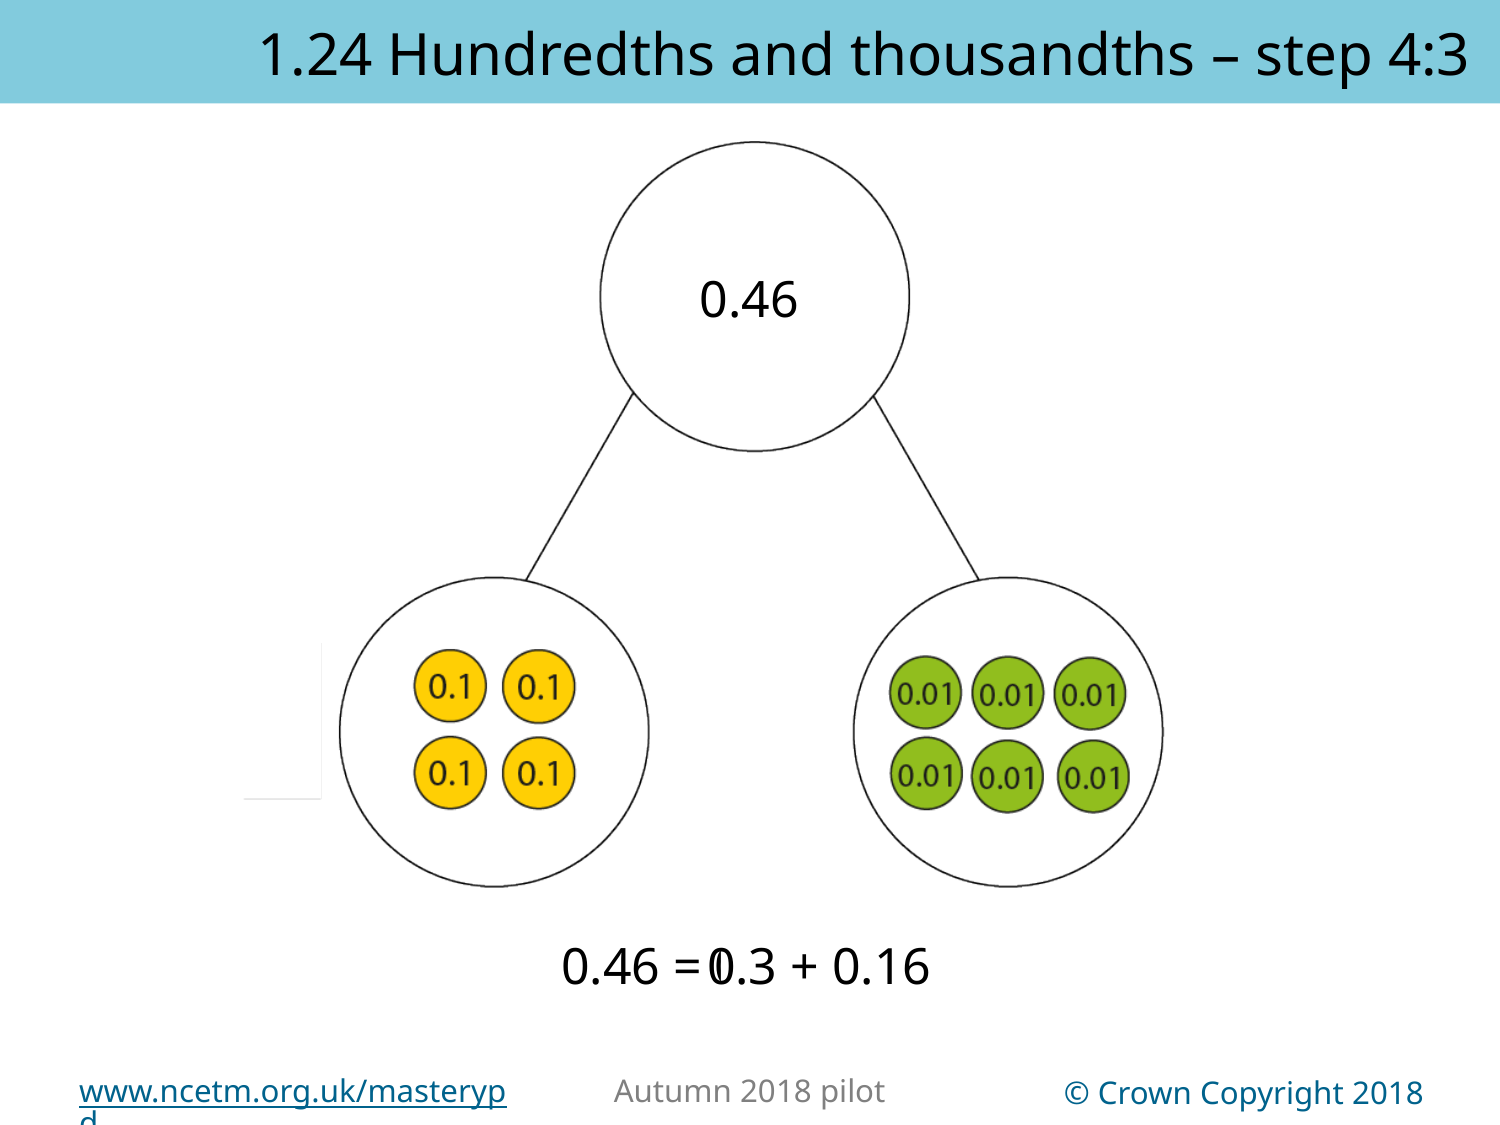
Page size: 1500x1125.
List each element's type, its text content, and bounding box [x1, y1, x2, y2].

list 1.24 Hundredths and thousandths – step 4:3 [0, 0, 1500, 104]
picture [243, 141, 1257, 888]
text_box 0.46 = 0.4 + 0.06 [546, 926, 692, 1002]
text_box [720, 896, 975, 1034]
text_box 0.3 + 0.16 [692, 926, 947, 1002]
